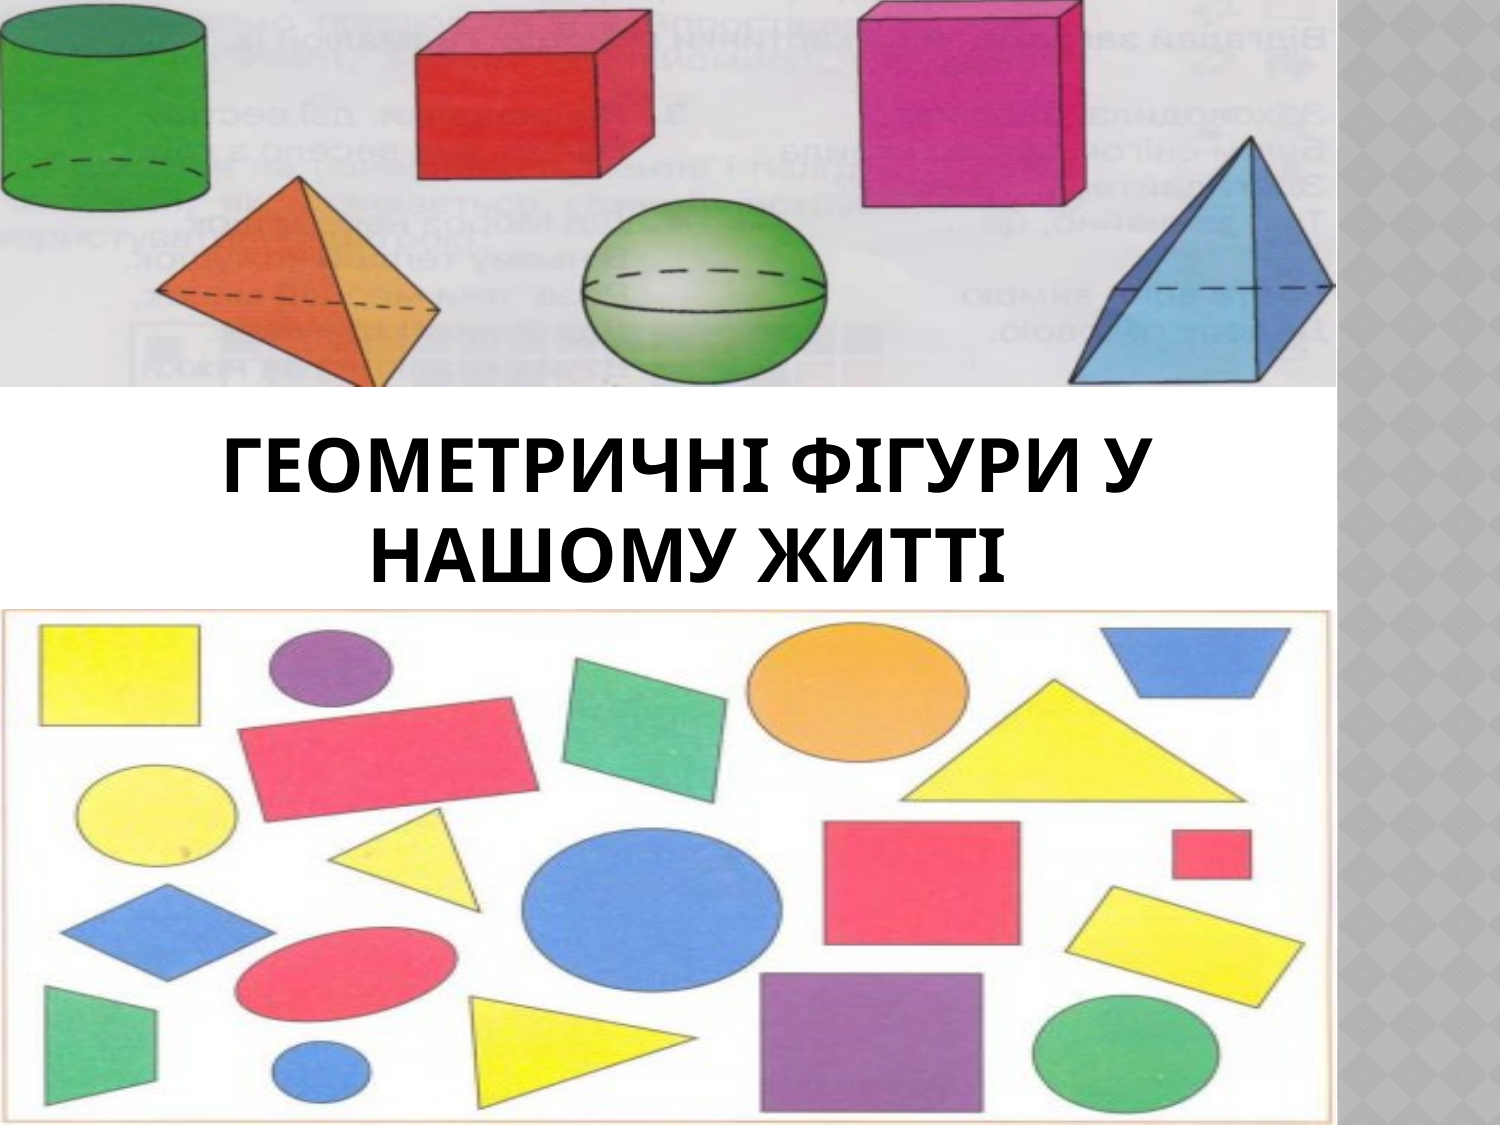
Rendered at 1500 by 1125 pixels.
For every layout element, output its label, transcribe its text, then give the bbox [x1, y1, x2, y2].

title Геометричні фігури у нашому житті [93, 397, 1282, 598]
picture [0, 0, 1337, 388]
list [0, 608, 1337, 1125]
